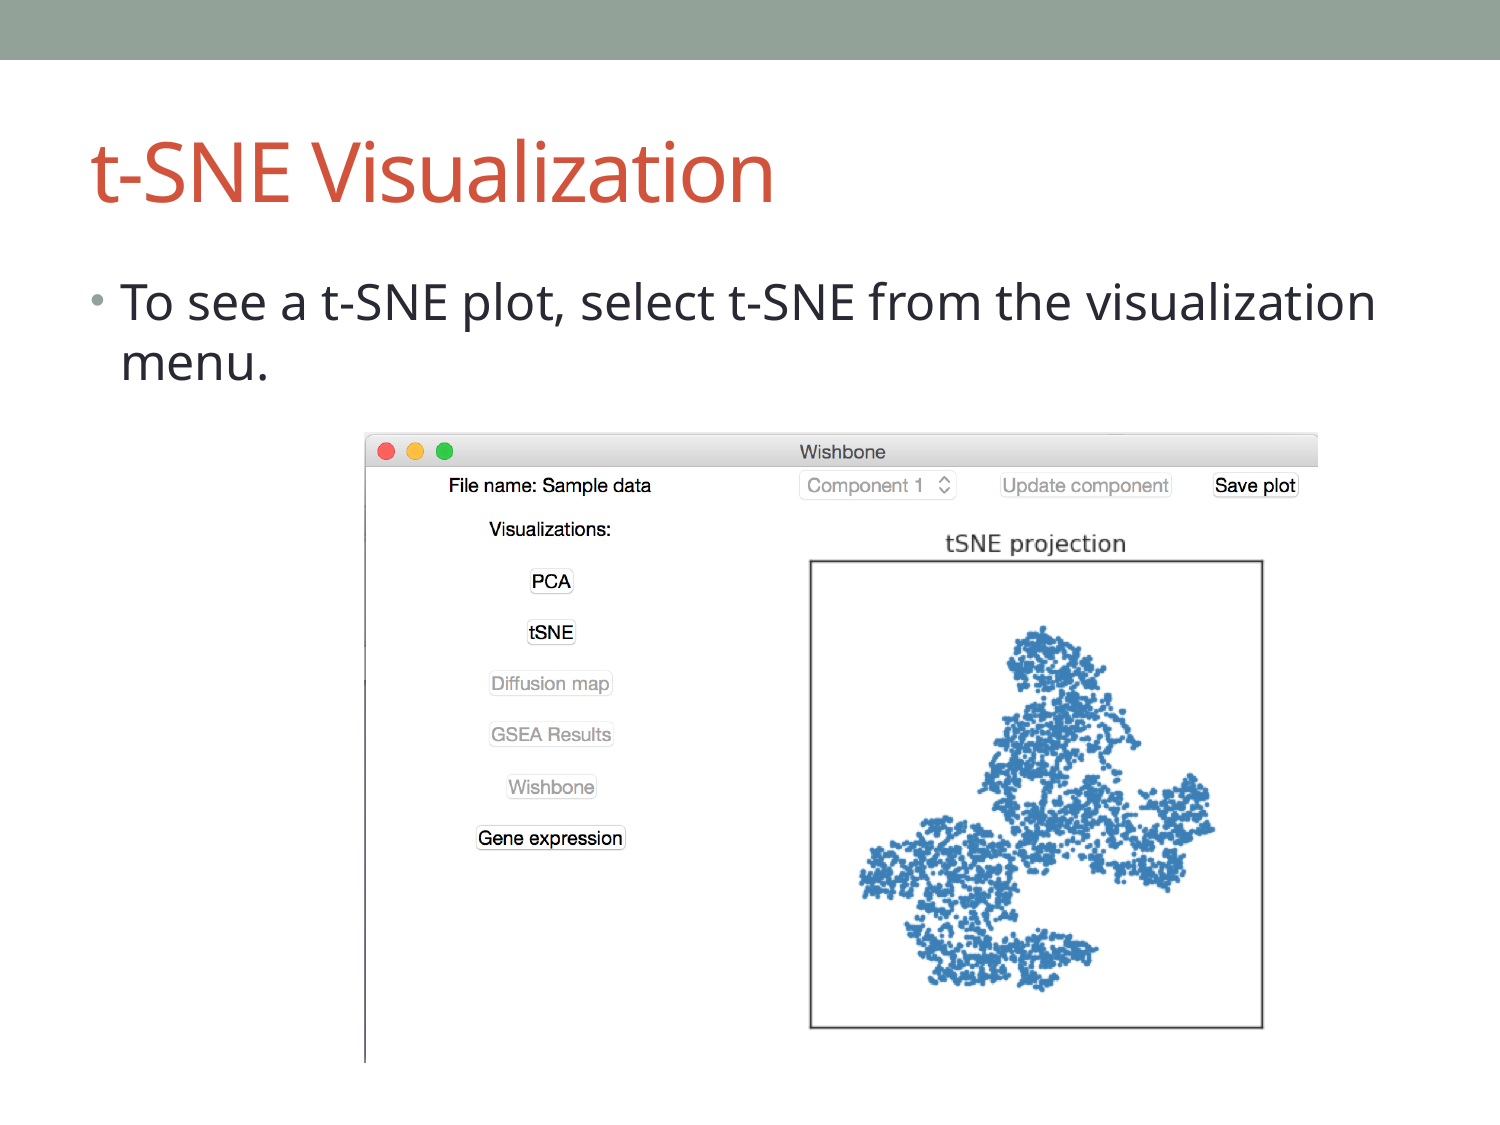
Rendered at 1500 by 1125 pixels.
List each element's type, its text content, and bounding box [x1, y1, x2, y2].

title t-SNE Visualization [75, 87, 1425, 250]
picture [364, 431, 1319, 1063]
list To see a t-SNE plot, select t-SNE from the visualization menu. [75, 262, 1425, 1063]
